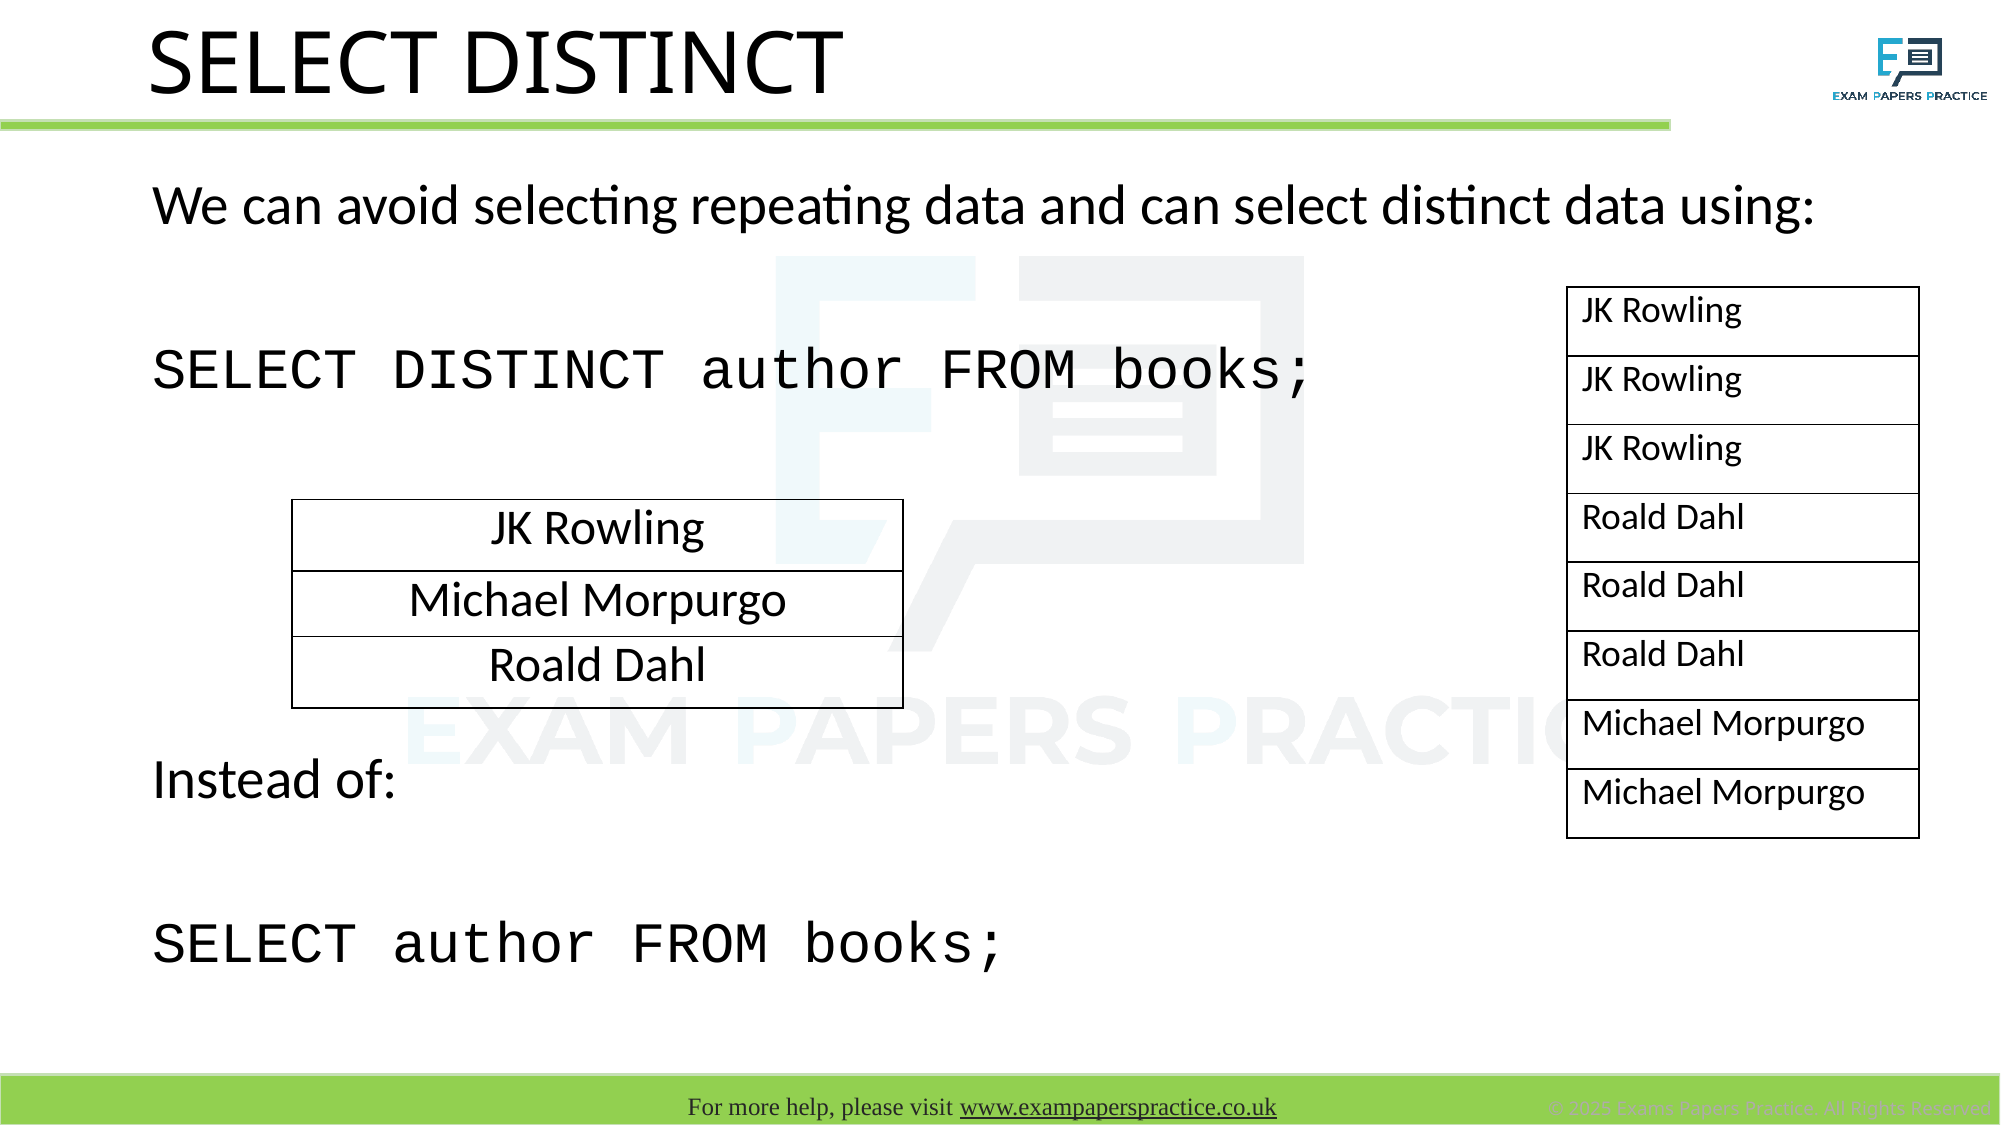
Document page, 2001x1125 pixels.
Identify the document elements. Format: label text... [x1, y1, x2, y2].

table_header JK Rowling [293, 500, 902, 570]
table_header JK Rowling [1568, 288, 1918, 355]
table_cell Roald Dahl [293, 637, 902, 707]
table_cell Michael Morpurgo [293, 572, 902, 636]
table_cell JK Rowling [1568, 425, 1918, 493]
list We can avoid selecting repeating data and can select distinct data using: SELECT DISTINCT author FROM books; Instead of: SELECT author FROM books; [137, 167, 1863, 1037]
table_cell Roald Dahl [1568, 632, 1918, 699]
table_cell Michael Morpurgo [1568, 701, 1918, 768]
title SELECT DISTINCT [132, 11, 1858, 121]
table_cell Michael Morpurgo [1568, 770, 1918, 837]
table_cell Roald Dahl [1568, 563, 1918, 630]
table_cell Roald Dahl [1568, 494, 1918, 561]
table_cell JK Rowling [1568, 357, 1918, 424]
